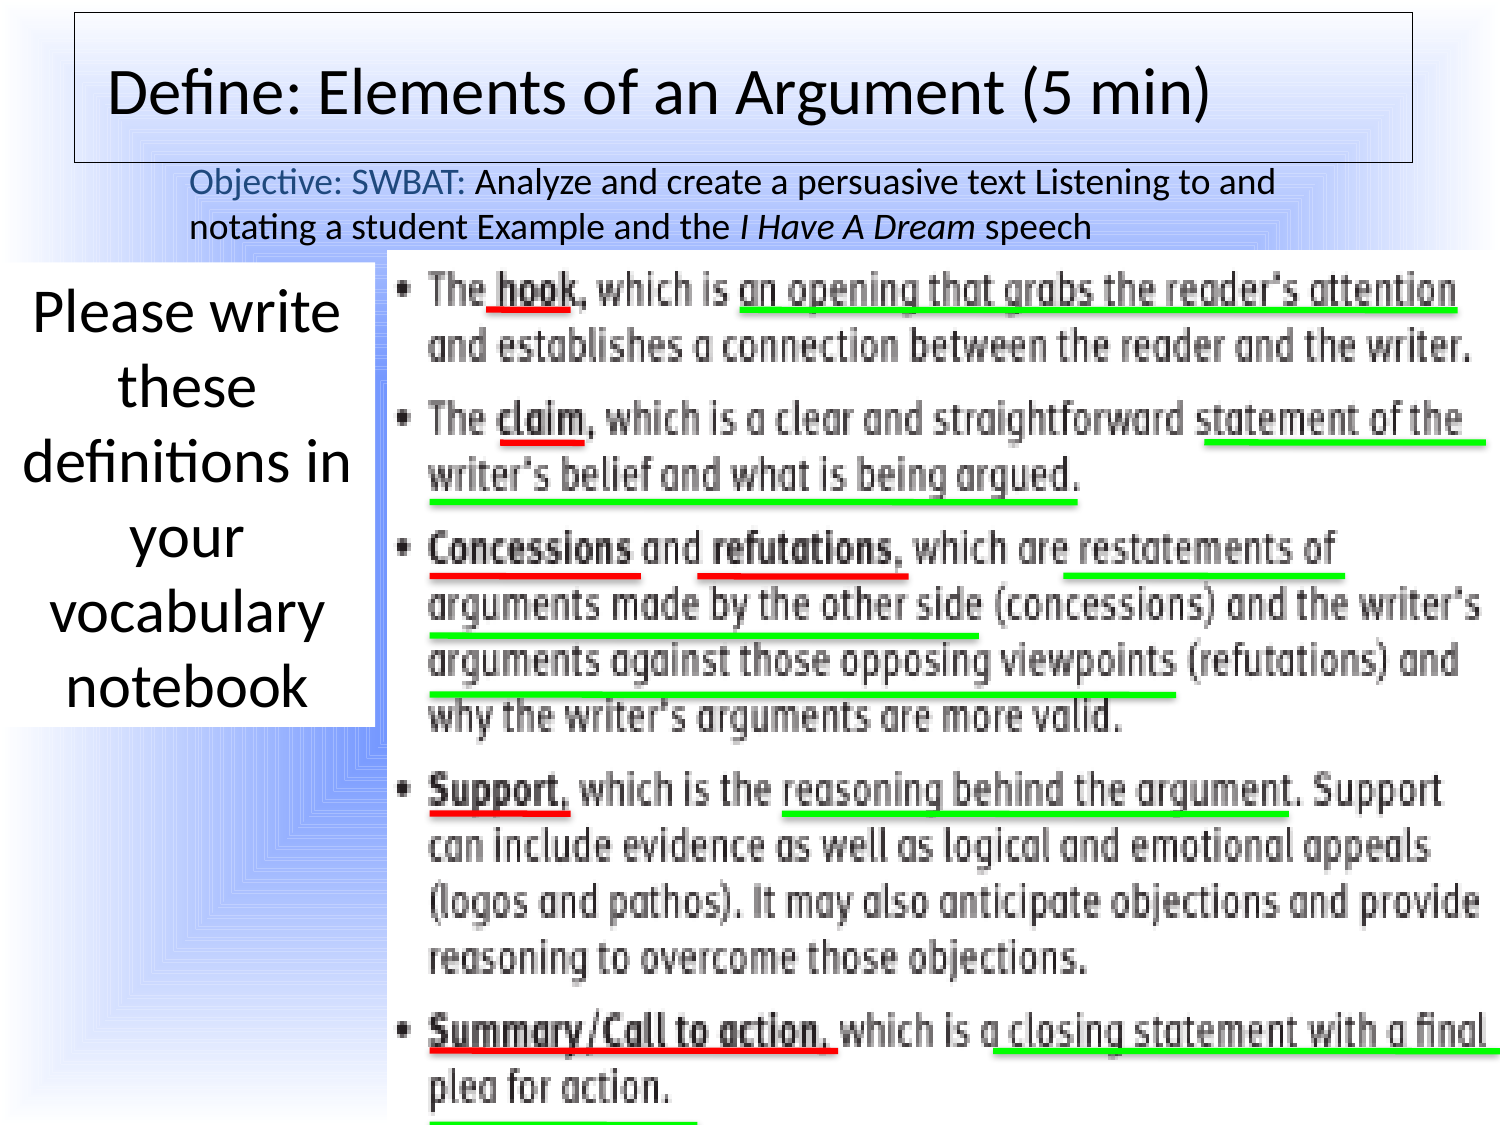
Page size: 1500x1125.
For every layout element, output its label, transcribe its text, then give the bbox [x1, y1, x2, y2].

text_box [429, 1050, 1500, 1125]
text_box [429, 575, 1346, 637]
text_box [429, 441, 1487, 503]
text_box Define: Elements of an Argument (5 min) [74, 12, 1413, 149]
picture [387, 250, 1500, 1125]
text_box Objective: SWBAT: Analyze and create a persuasive text Listening to and notating a student Example and the I Have A Dream speech [70, 149, 1500, 327]
text_box Please write these definitions in your vocabulary notebook [0, 262, 376, 727]
